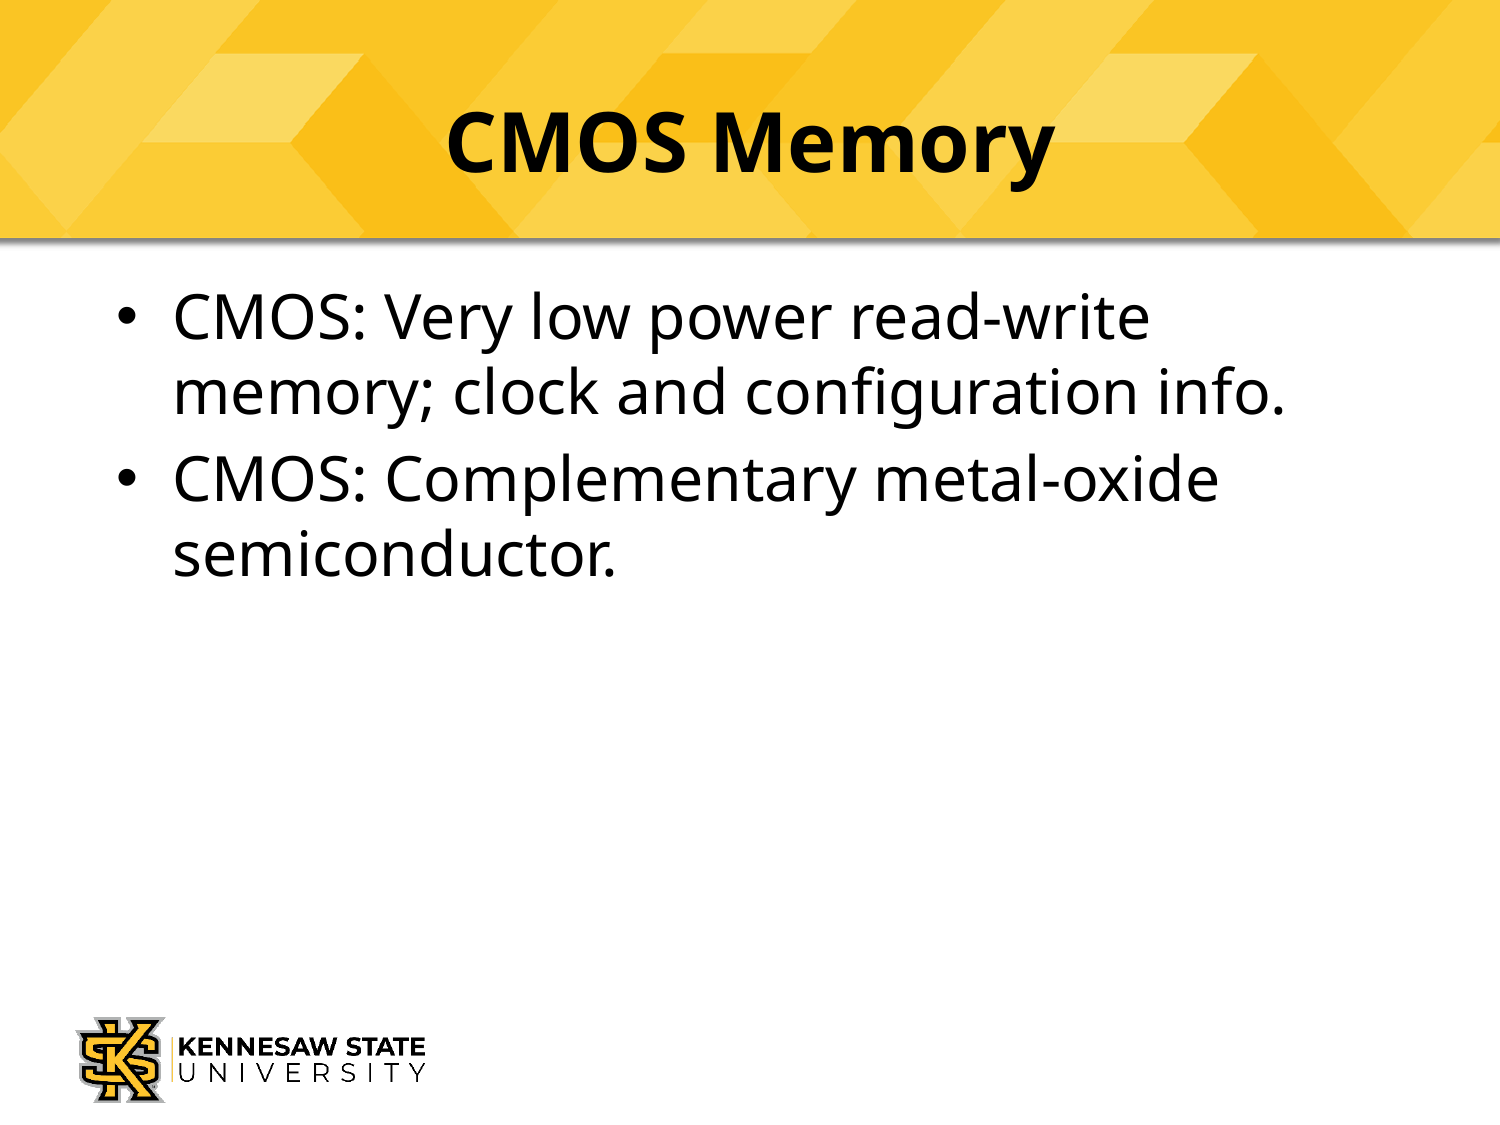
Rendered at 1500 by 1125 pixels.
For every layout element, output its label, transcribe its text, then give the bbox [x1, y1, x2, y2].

picture [75, 1017, 425, 1103]
picture [0, 0, 1500, 251]
title CMOS Memory [75, 45, 1425, 233]
list CMOS: Very low power read-write memory; clock and configuration info. CMOS: Complementary metal-oxide semiconductor. [101, 269, 1388, 1032]
